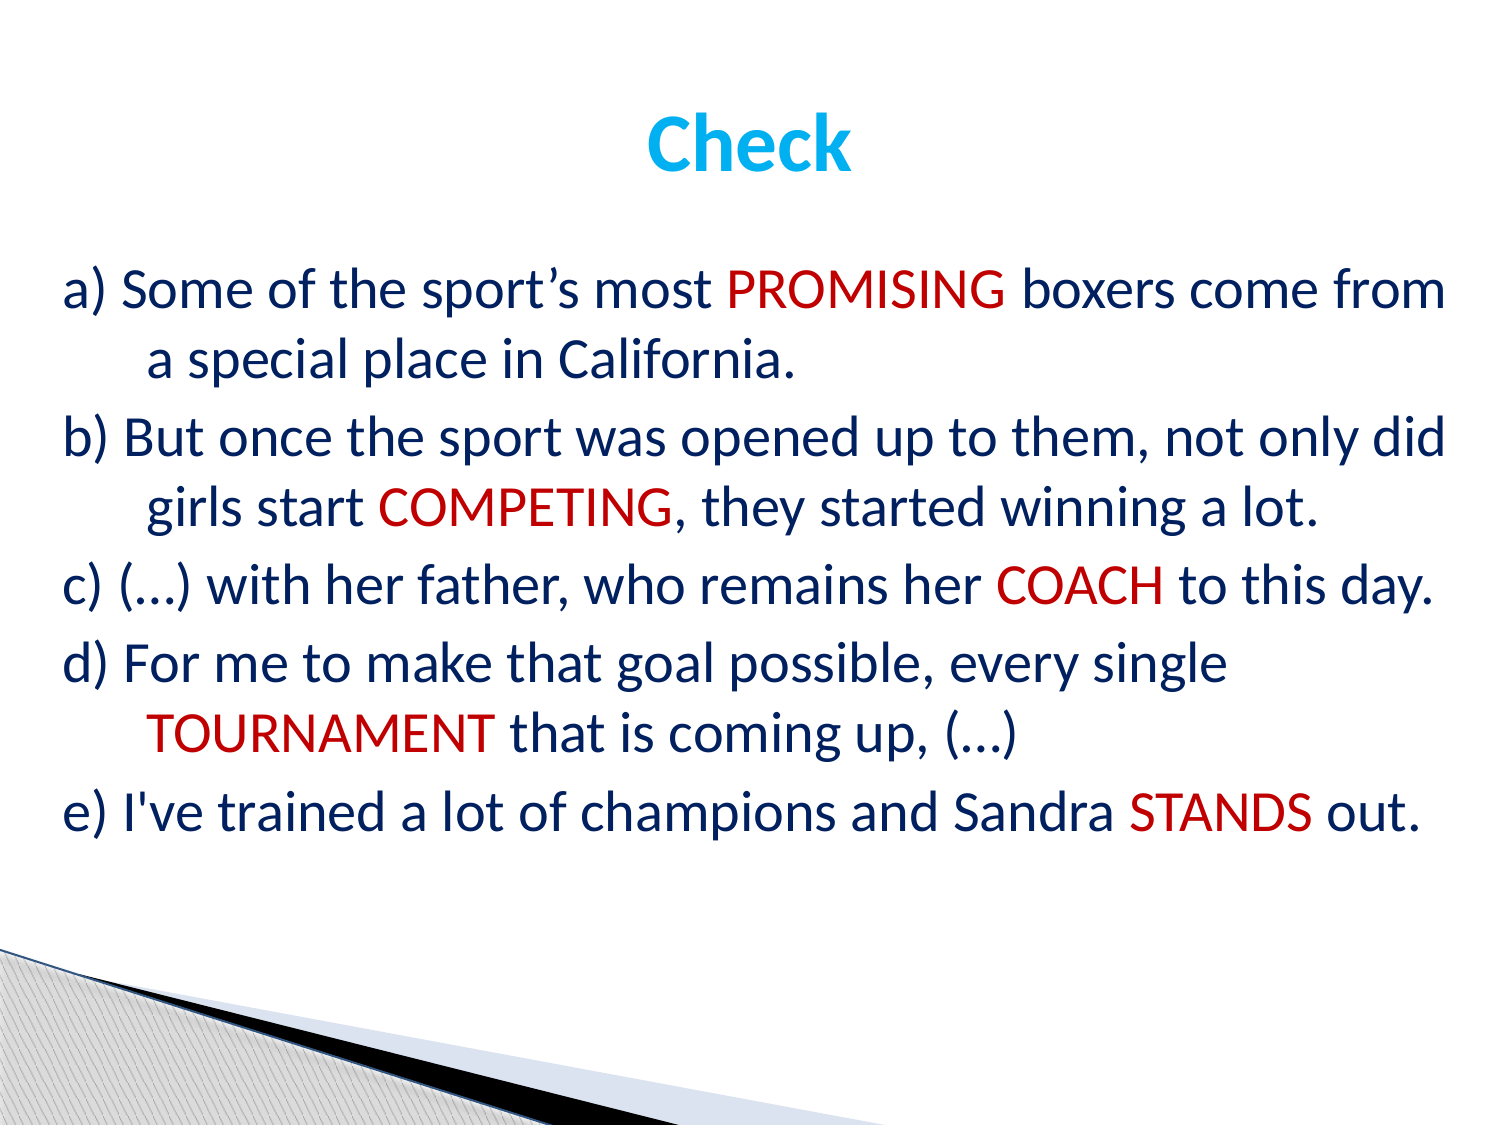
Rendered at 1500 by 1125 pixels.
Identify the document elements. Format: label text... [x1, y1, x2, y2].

list a) Some of the sport’s most PROMISING boxers come from a special place in California. b) But once the sport was opened up to them, not only did girls start COMPETING, they started winning a lot. c) (…) with her father, who remains her COACH to this day. d) For me to make that goal possible, every single TOURNAMENT that is coming up, (…) e) I've trained a lot of champions and Sandra STANDS out. [29, 243, 1500, 986]
title Сheck [75, 42, 1425, 233]
